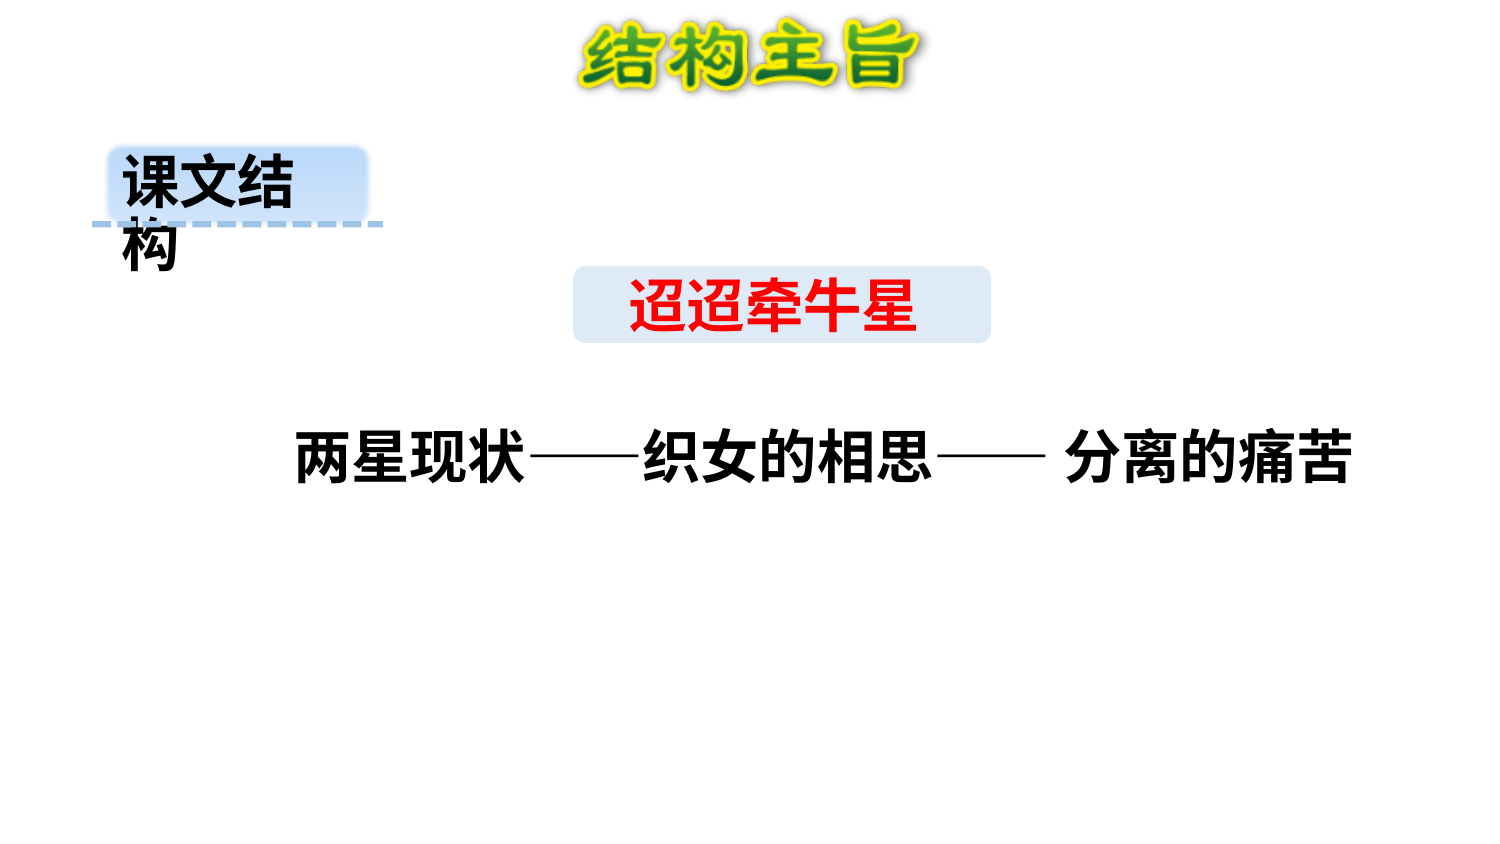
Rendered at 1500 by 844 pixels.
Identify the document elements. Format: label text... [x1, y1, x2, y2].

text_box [573, 262, 992, 349]
text_box 两星现状——织女的相思—— 分离的痛苦 [251, 412, 1384, 498]
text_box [92, 141, 383, 229]
picture [570, 9, 930, 105]
